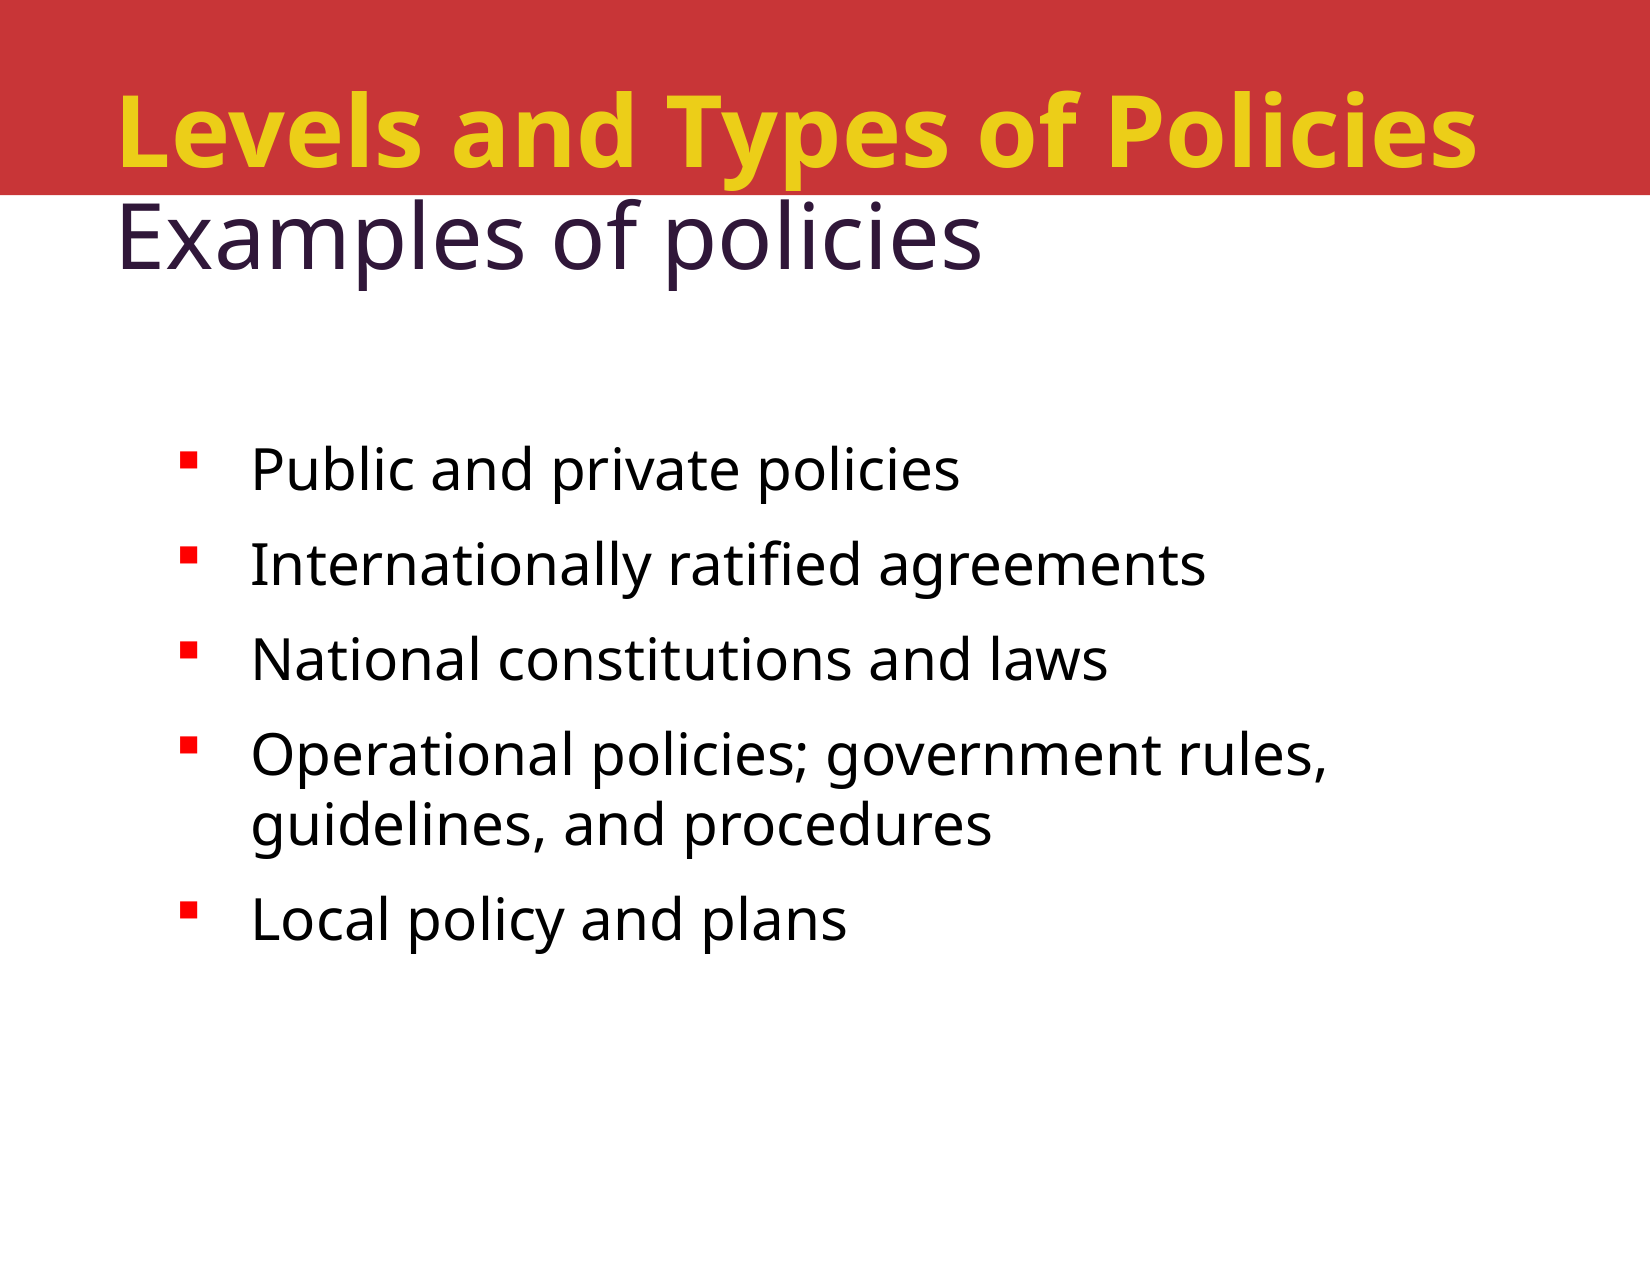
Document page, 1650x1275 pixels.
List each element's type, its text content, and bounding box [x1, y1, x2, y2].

list Examples of policies [100, 170, 1188, 346]
title Levels and Types of Policies [100, 60, 1524, 248]
list Public and private policies Internationally ratified agreements National constitutions and laws Operational policies; government rules, guidelines, and procedures Local policy and plans [160, 425, 1524, 1163]
